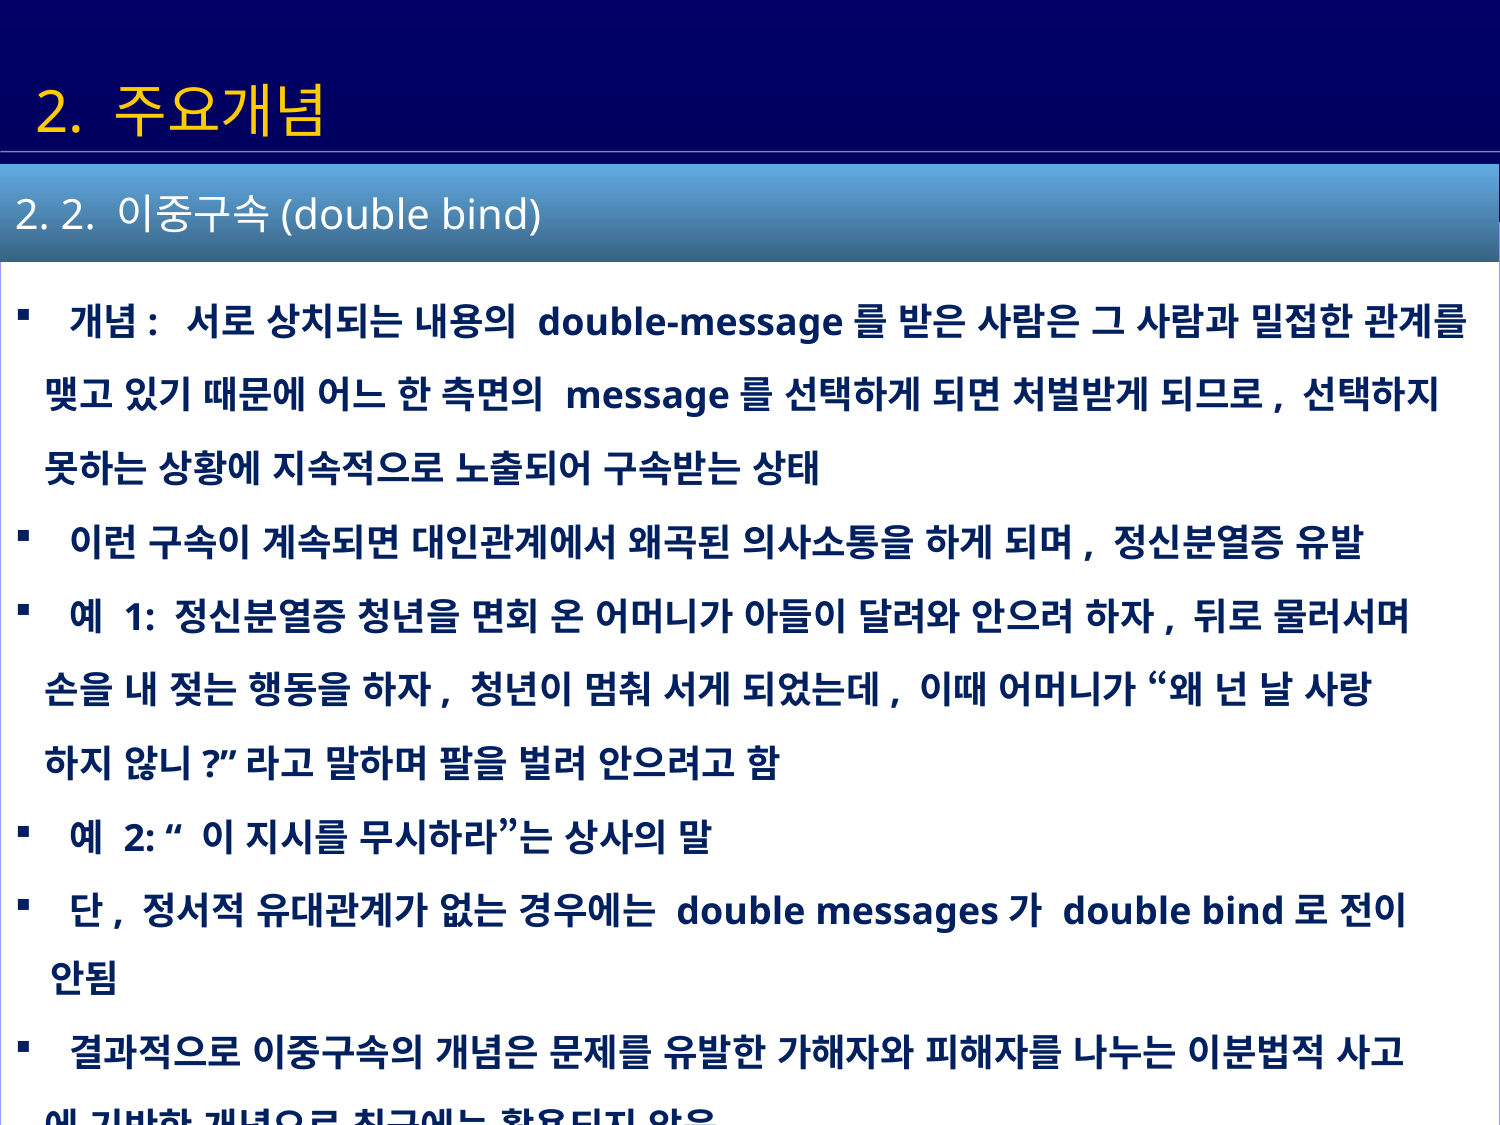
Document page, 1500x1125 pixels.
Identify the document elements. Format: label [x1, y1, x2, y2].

text_box [0, 66, 1500, 1097]
